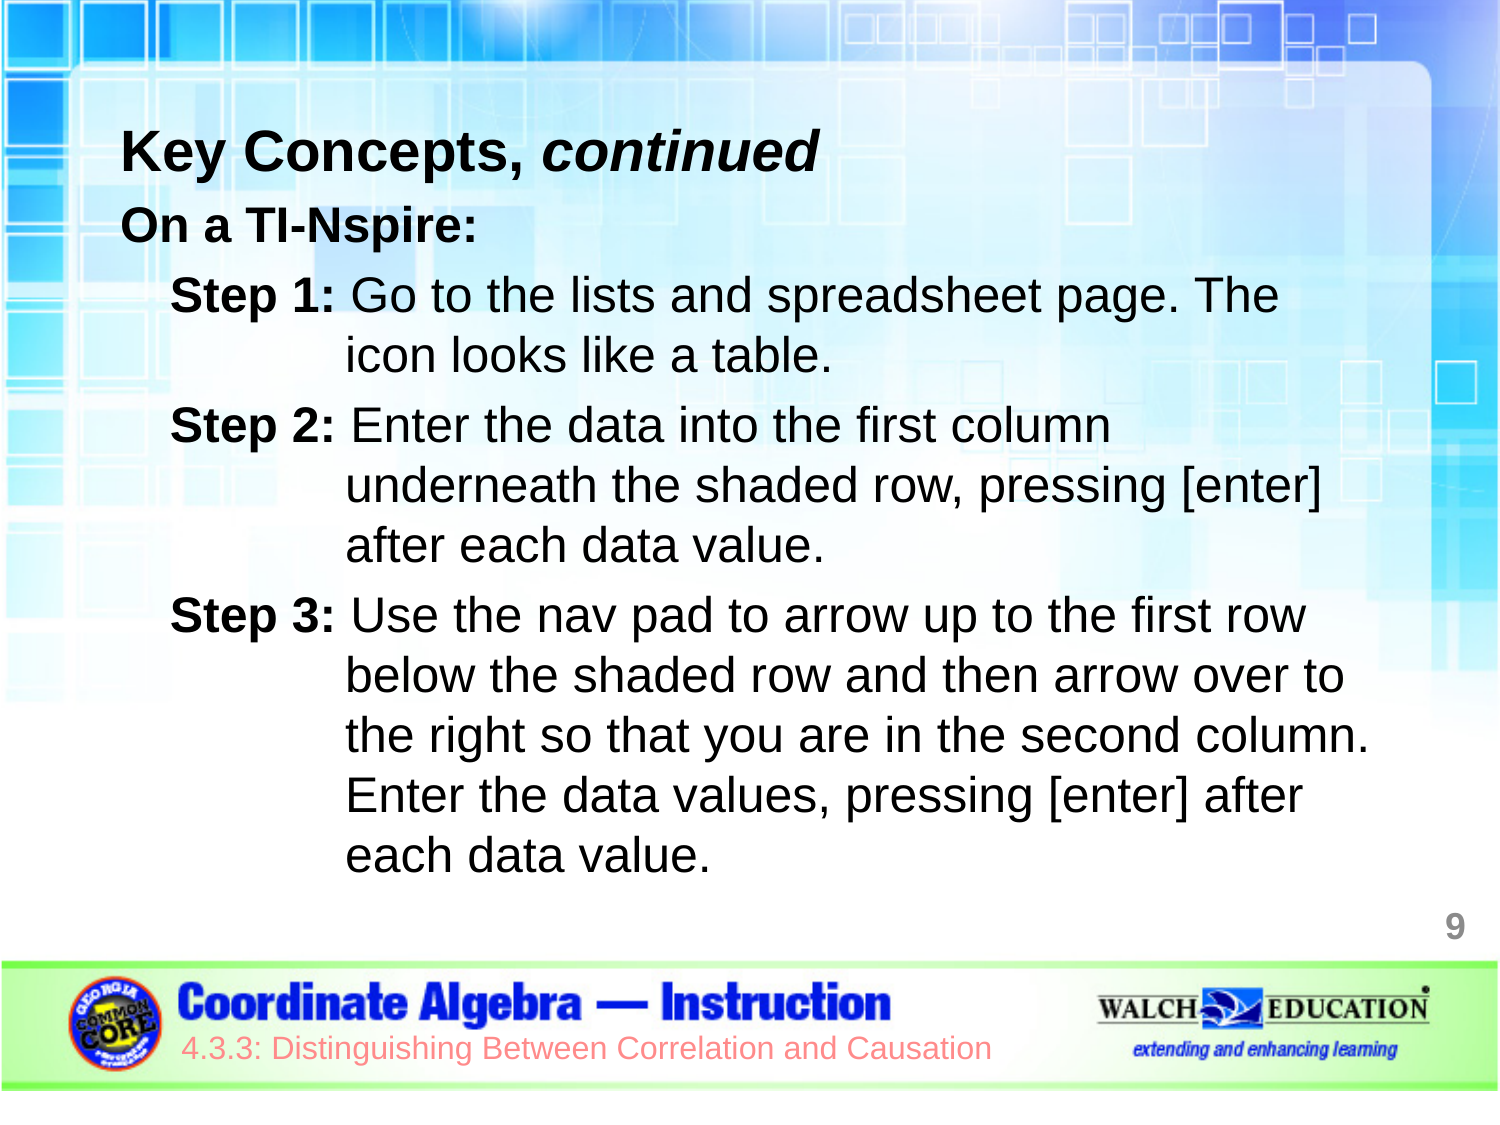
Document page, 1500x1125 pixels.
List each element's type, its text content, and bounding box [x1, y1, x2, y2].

picture [1, 0, 1500, 1091]
slide_number 9 [1361, 901, 1481, 949]
footer 4.3.3: Distinguishing Between Correlation and Causation [166, 1024, 1080, 1069]
subtitle Key Concepts, continued On a TI-Nspire: Step 1: Go to the lists and spreadsheet page. The icon looks like a table. Step 2: Enter the data into the first column underneath the shaded row, pressing [enter] after each data value. Step 3: Use the nav pad to arrow up to the first row below the shaded row and then arrow over to the right so that you are in the second column. Enter the data values, pressing [enter] after each data value. [105, 105, 1394, 925]
